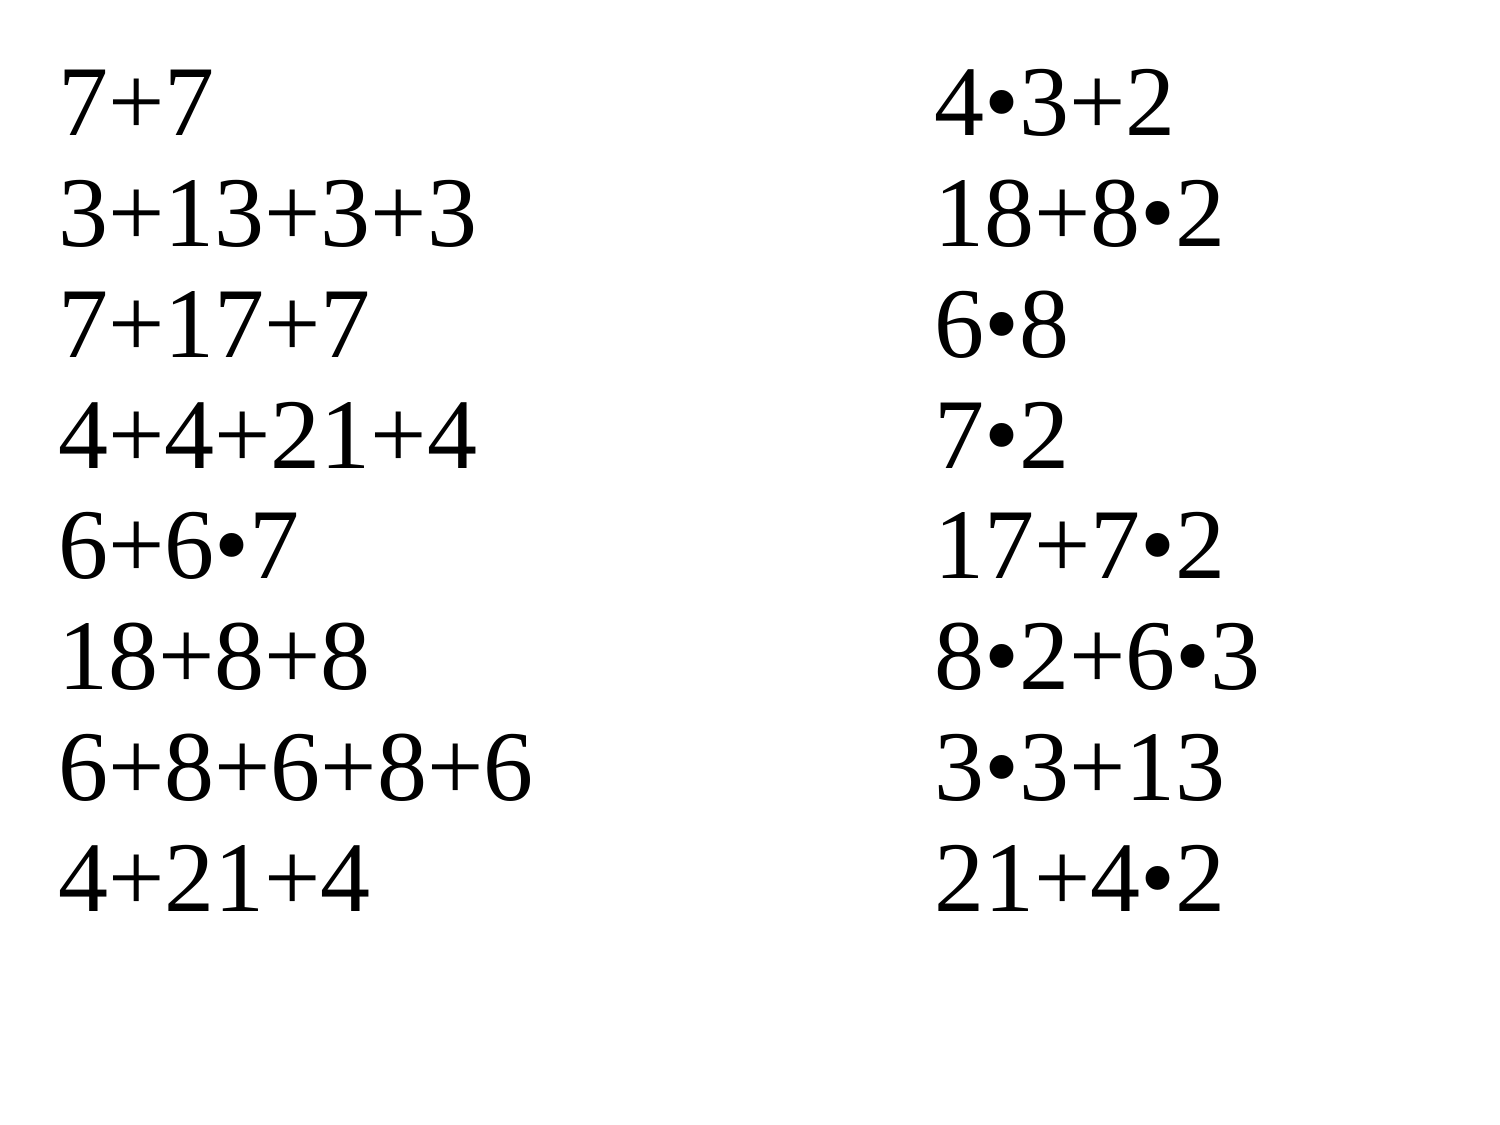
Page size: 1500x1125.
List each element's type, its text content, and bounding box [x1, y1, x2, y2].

table_header 7+7 3+13+3+3 7+17+7 4+4+21+4 6+6•7 18+8+8 6+8+6+8+6 4+21+4 [47, 47, 923, 933]
table_header 4•3+2 18+8•2 6•8 7•2 17+7•2 8•2+6•3 3•3+13 21+4•2 [923, 47, 1418, 933]
